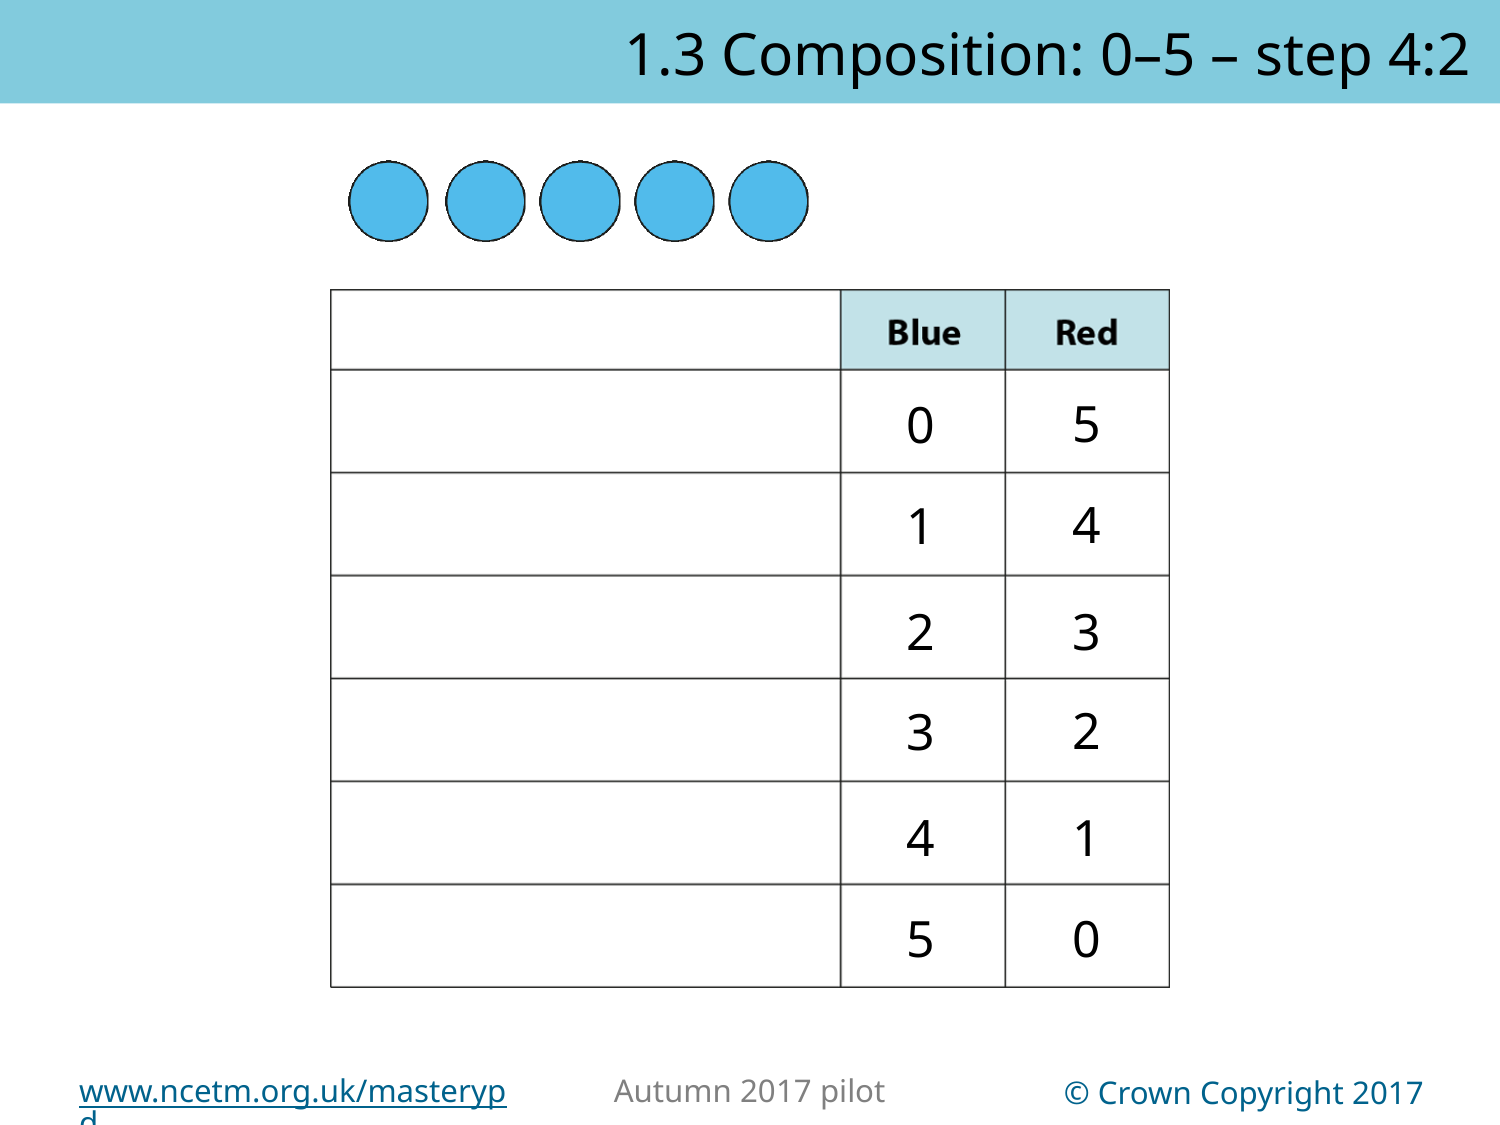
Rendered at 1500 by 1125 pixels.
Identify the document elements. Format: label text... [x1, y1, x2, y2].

list 1.3 Composition: 0–5 – step 4:2 [0, 0, 1500, 104]
picture [445, 160, 526, 242]
picture [330, 288, 1170, 988]
picture [728, 160, 810, 242]
picture [539, 160, 621, 242]
picture [634, 160, 715, 242]
picture [348, 160, 429, 242]
